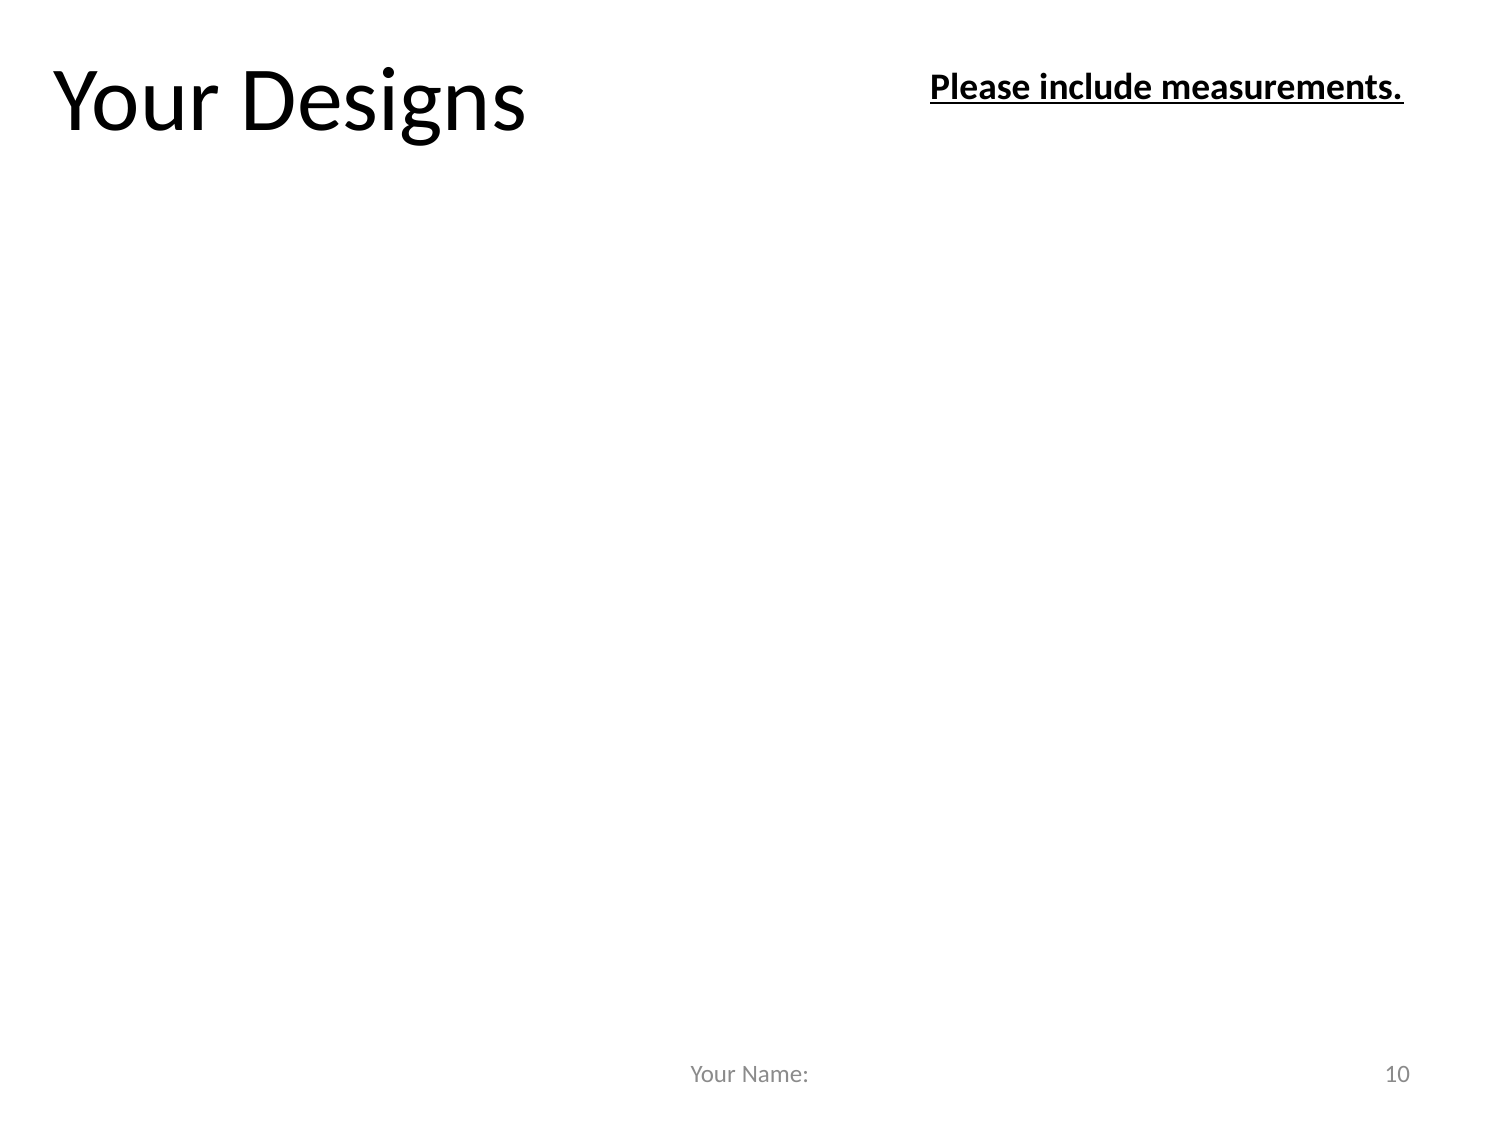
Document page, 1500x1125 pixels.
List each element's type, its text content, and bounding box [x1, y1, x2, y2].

title Your Designs [0, 0, 966, 188]
text_box Please include measurements. [915, 54, 1436, 115]
footer Your Name: [512, 1042, 988, 1103]
slide_number 10 [1074, 1042, 1425, 1103]
